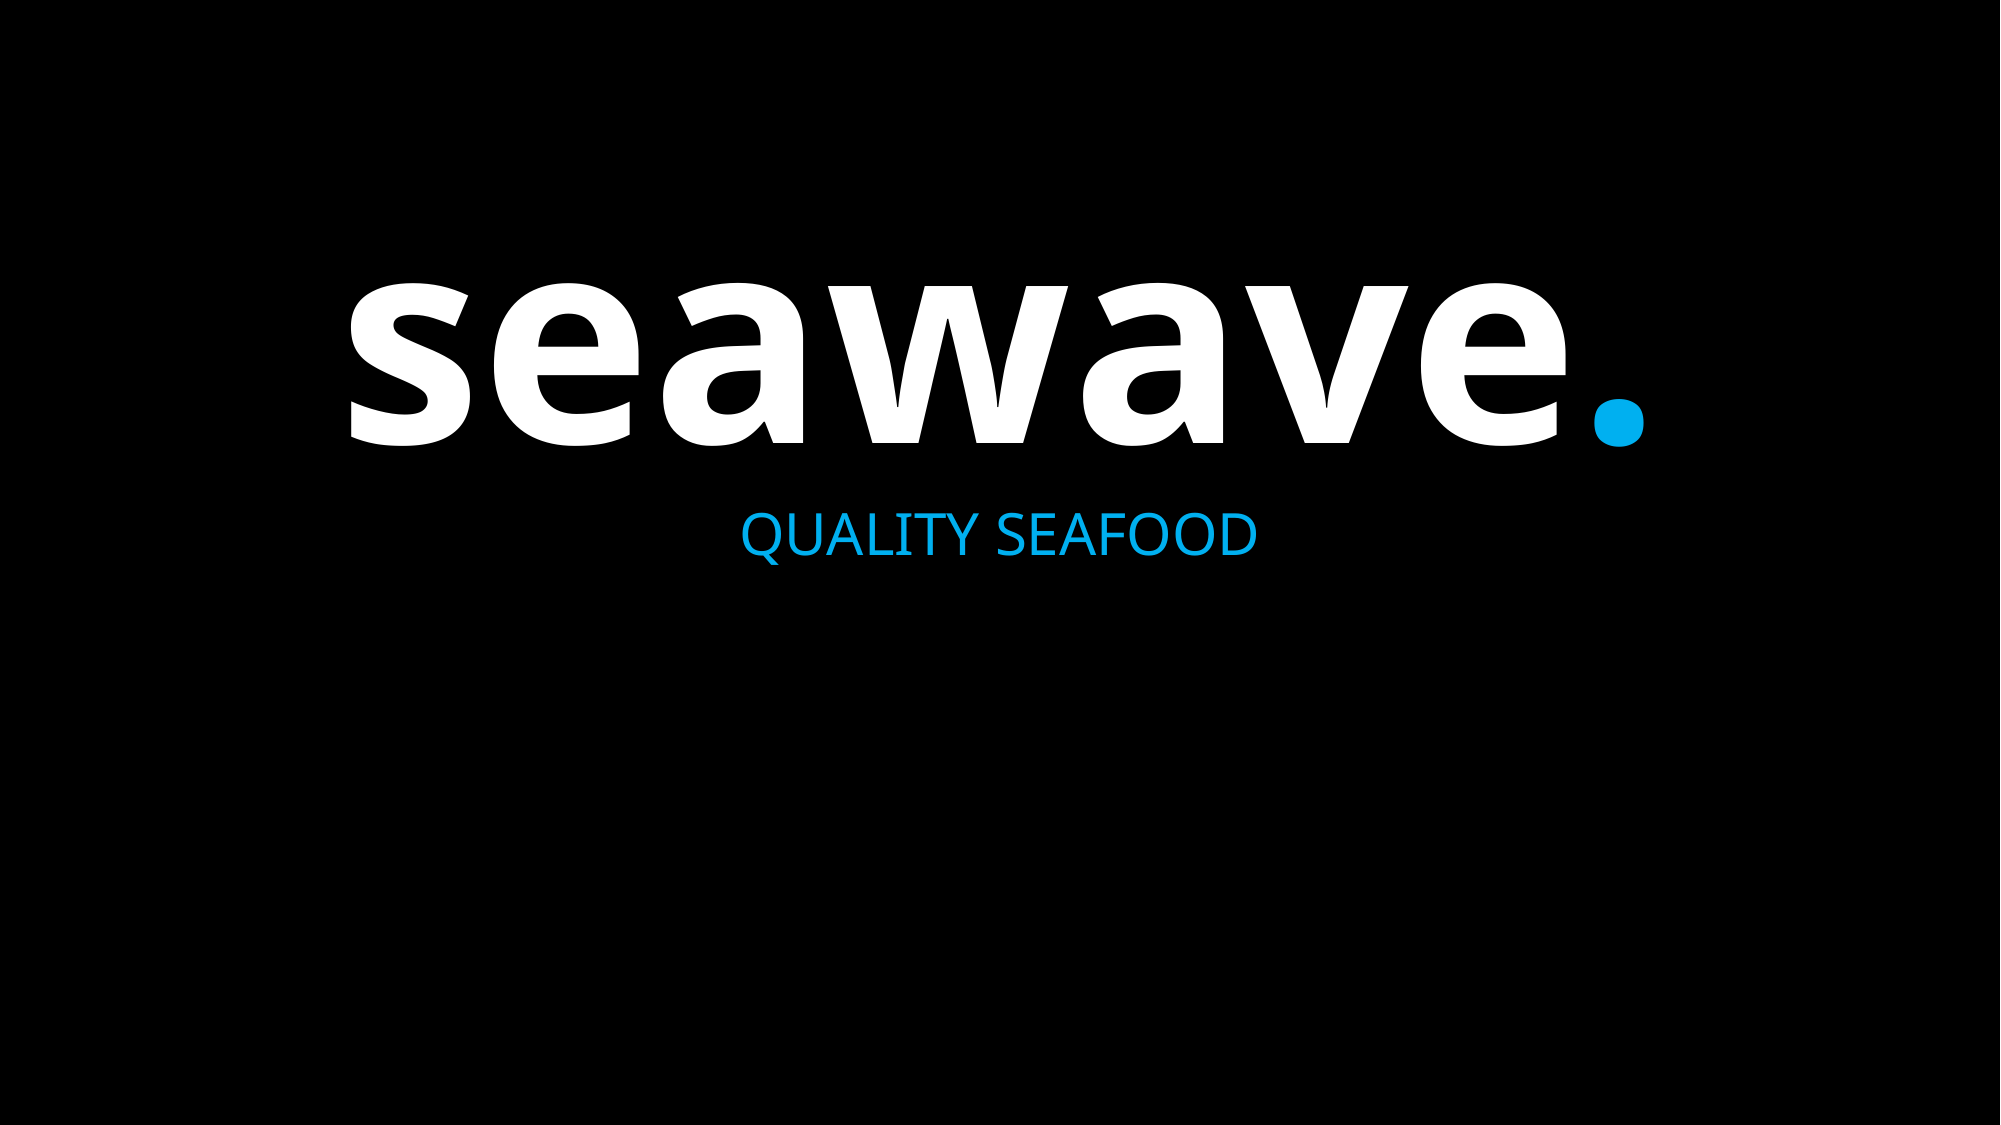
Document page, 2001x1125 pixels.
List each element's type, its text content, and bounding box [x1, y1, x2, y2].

title seawave. QUALITY SEAFOOD [249, 184, 1750, 576]
